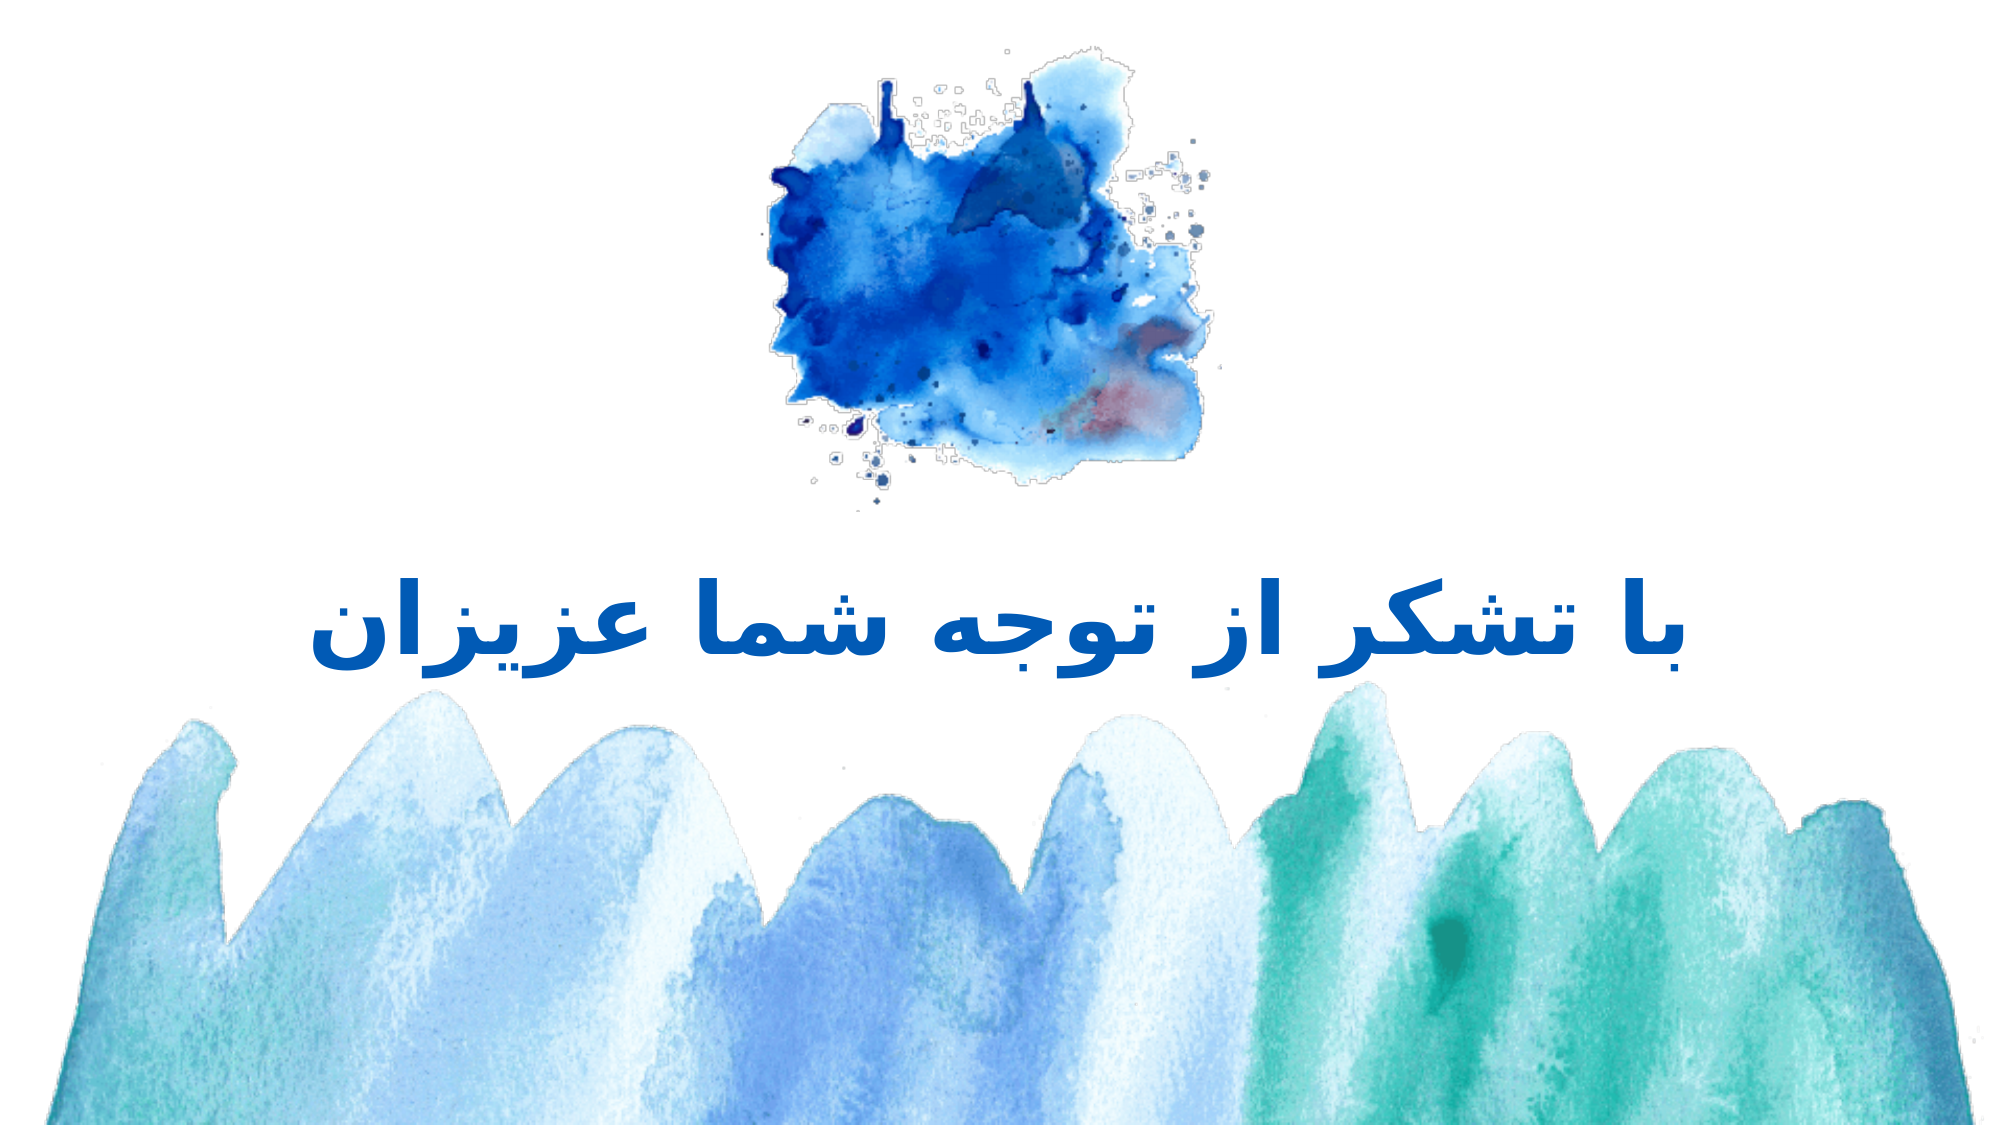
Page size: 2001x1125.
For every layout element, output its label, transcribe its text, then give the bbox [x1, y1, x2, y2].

text_box با تشکر از توجه شما عزیزان [0, 487, 2000, 613]
picture [0, 613, 2000, 1125]
picture [746, 44, 1222, 512]
